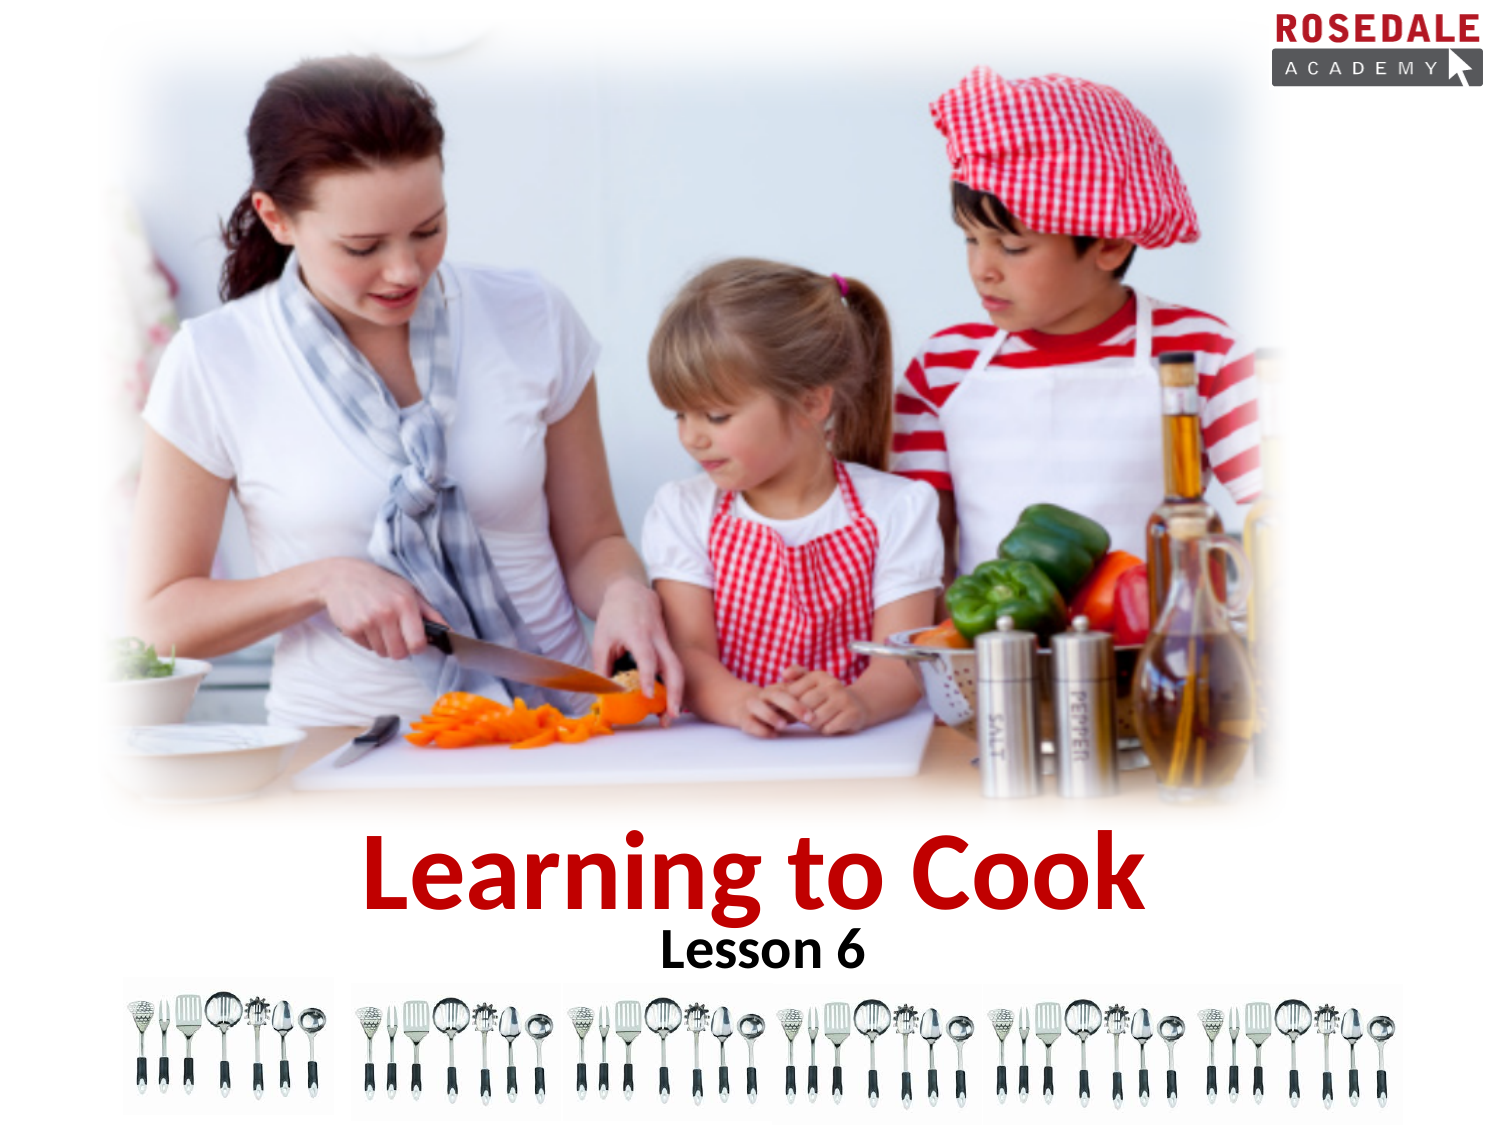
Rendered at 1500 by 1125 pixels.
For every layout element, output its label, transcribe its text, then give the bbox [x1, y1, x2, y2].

title Learning to Cook [135, 822, 1373, 942]
picture [123, 977, 334, 1115]
picture [95, 10, 1487, 834]
picture [563, 983, 982, 1125]
picture [983, 984, 1403, 1125]
picture [351, 983, 561, 1121]
subtitle Lesson 6 [257, 911, 1270, 972]
